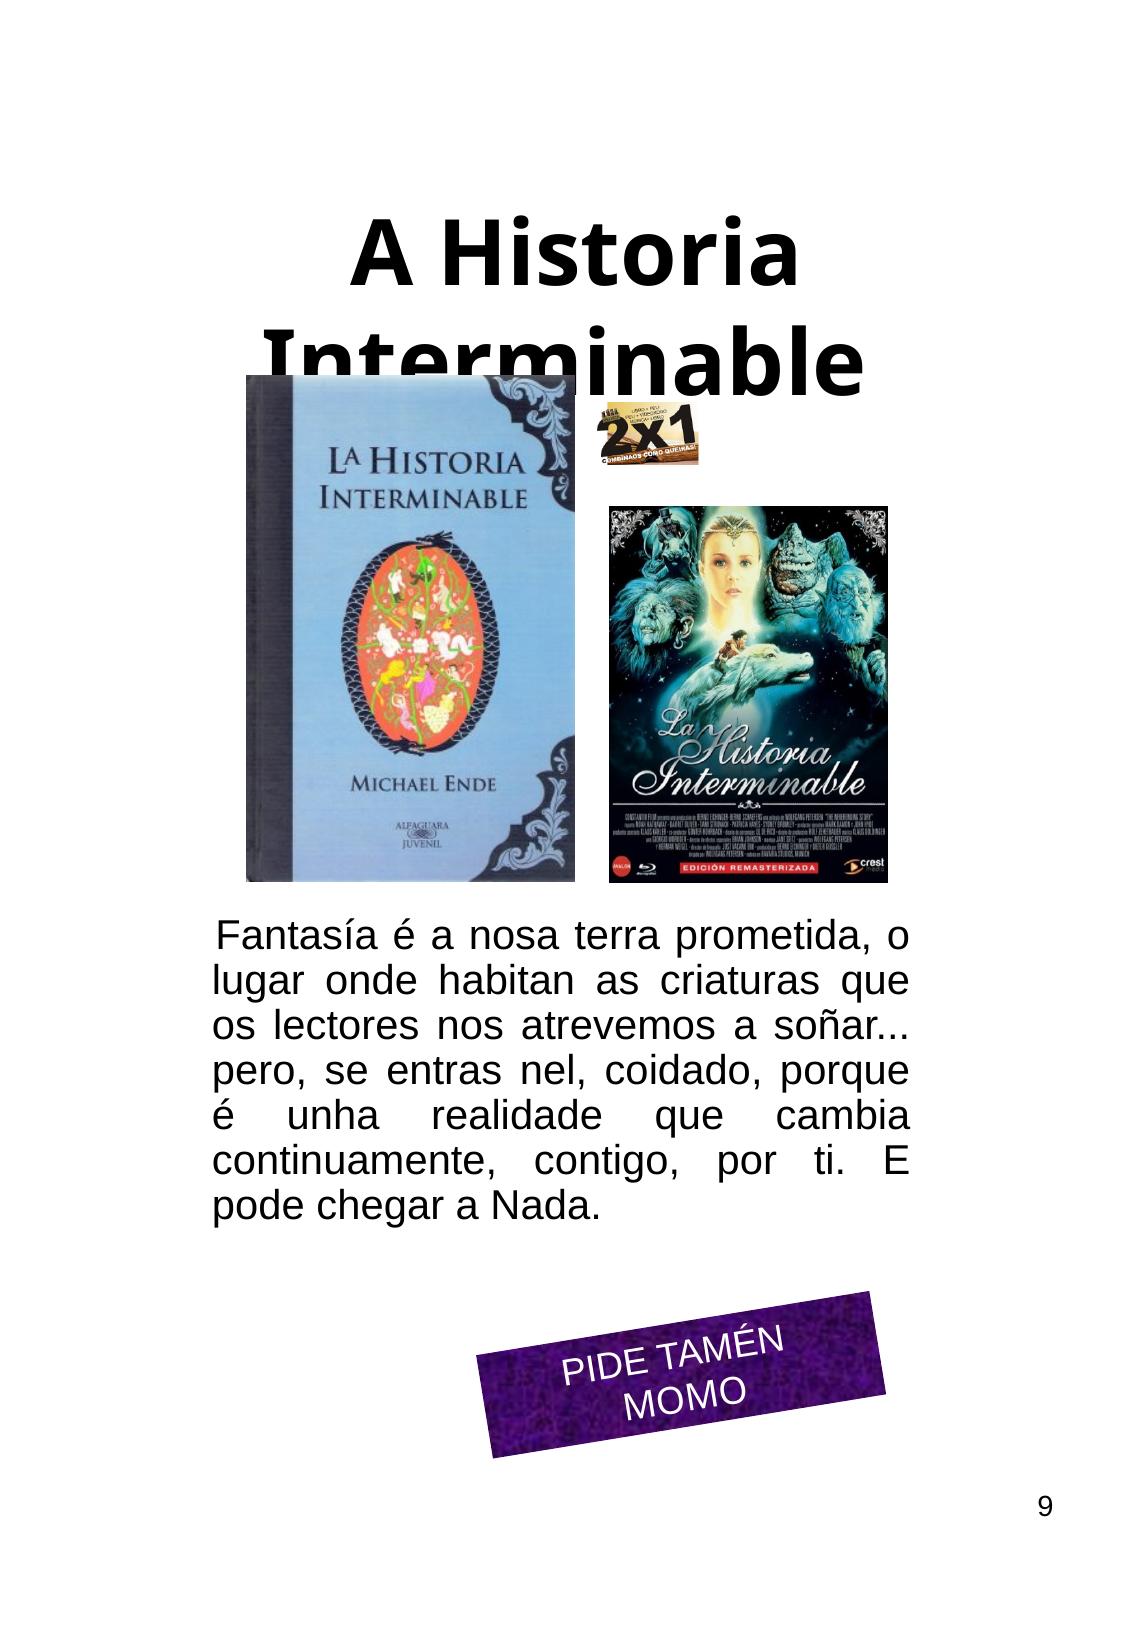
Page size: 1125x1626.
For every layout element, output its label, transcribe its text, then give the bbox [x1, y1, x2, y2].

list Fantasía é a nosa terra prometida, o lugar onde habitan as criaturas que os lectores nos atrevemos a soñar... pero, se entras nel, coidado, porque é unha realidade que cambia continuamente, contigo, por ti. E pode chegar a Nada. [140, 905, 926, 1404]
text_box PIDE TAMÉN MOMO [476, 1290, 887, 1459]
picture [245, 374, 575, 883]
slide_number 9 [806, 1479, 1069, 1593]
picture [597, 402, 699, 465]
title A Historia Interminable [70, 167, 1084, 439]
picture [609, 506, 888, 884]
